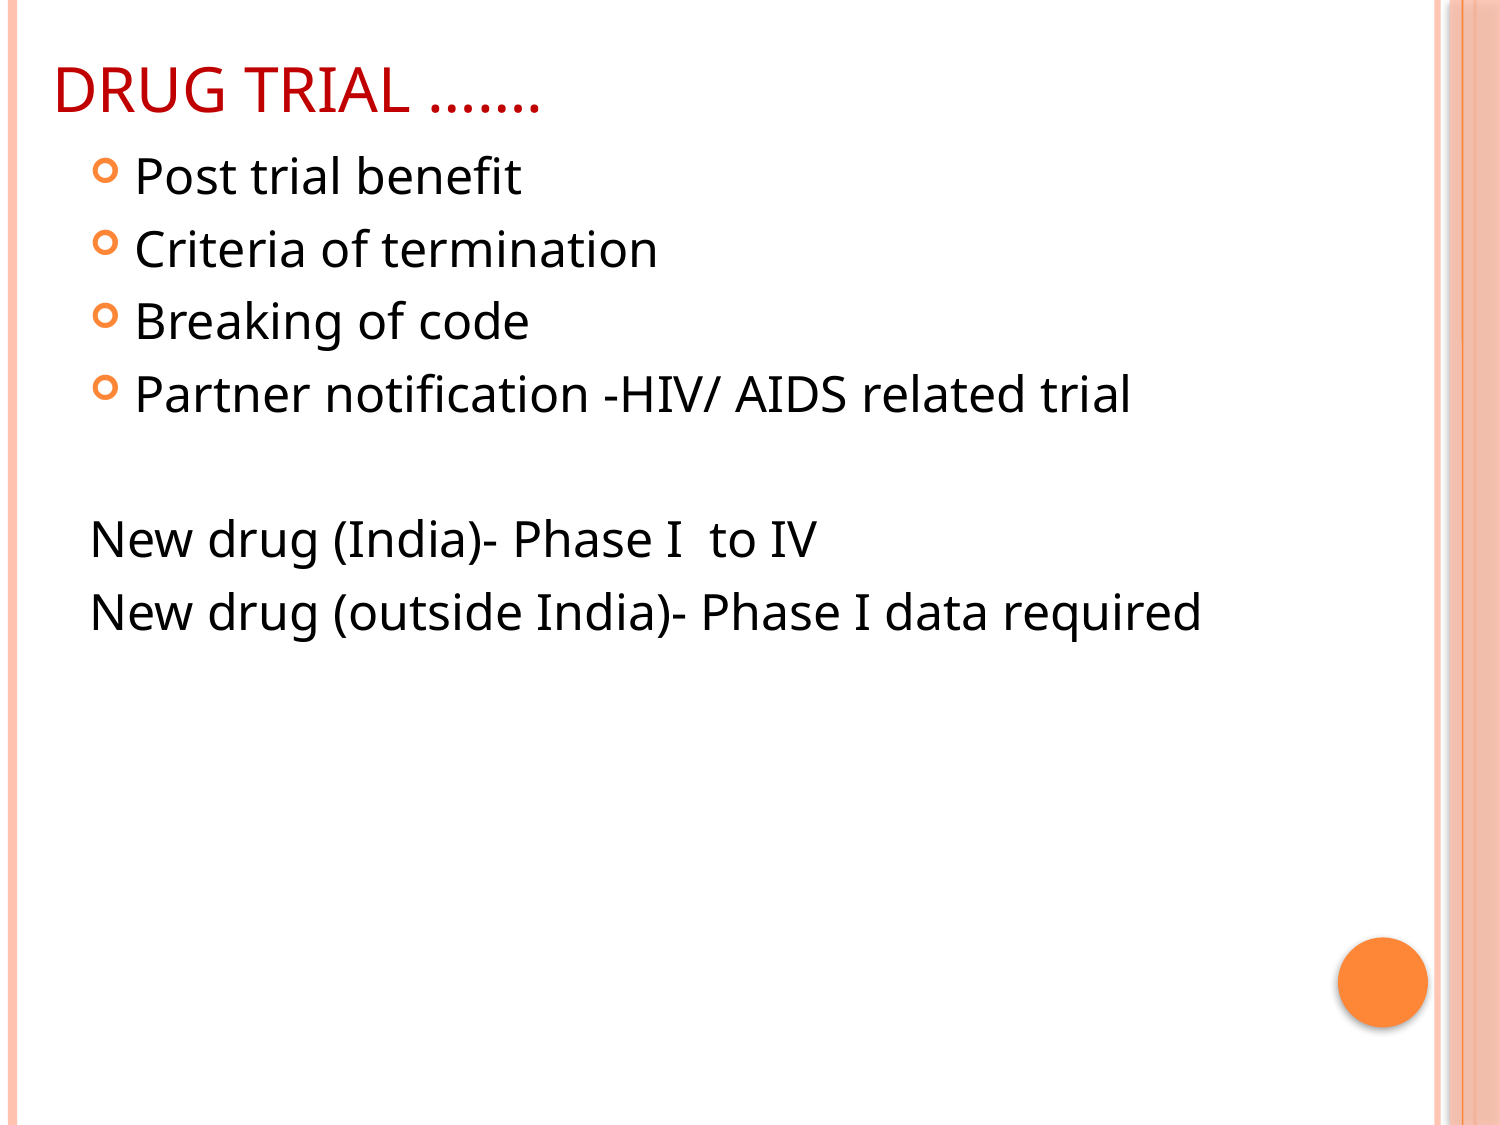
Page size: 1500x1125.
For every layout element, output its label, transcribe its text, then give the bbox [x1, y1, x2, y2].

list Post trial benefit Criteria of termination Breaking of code Partner notification -HIV/ AIDS related trial New drug (India)- Phase I to IV New drug (outside India)- Phase I data required [75, 137, 1475, 1062]
title Drug trial ……. [37, 0, 1263, 133]
